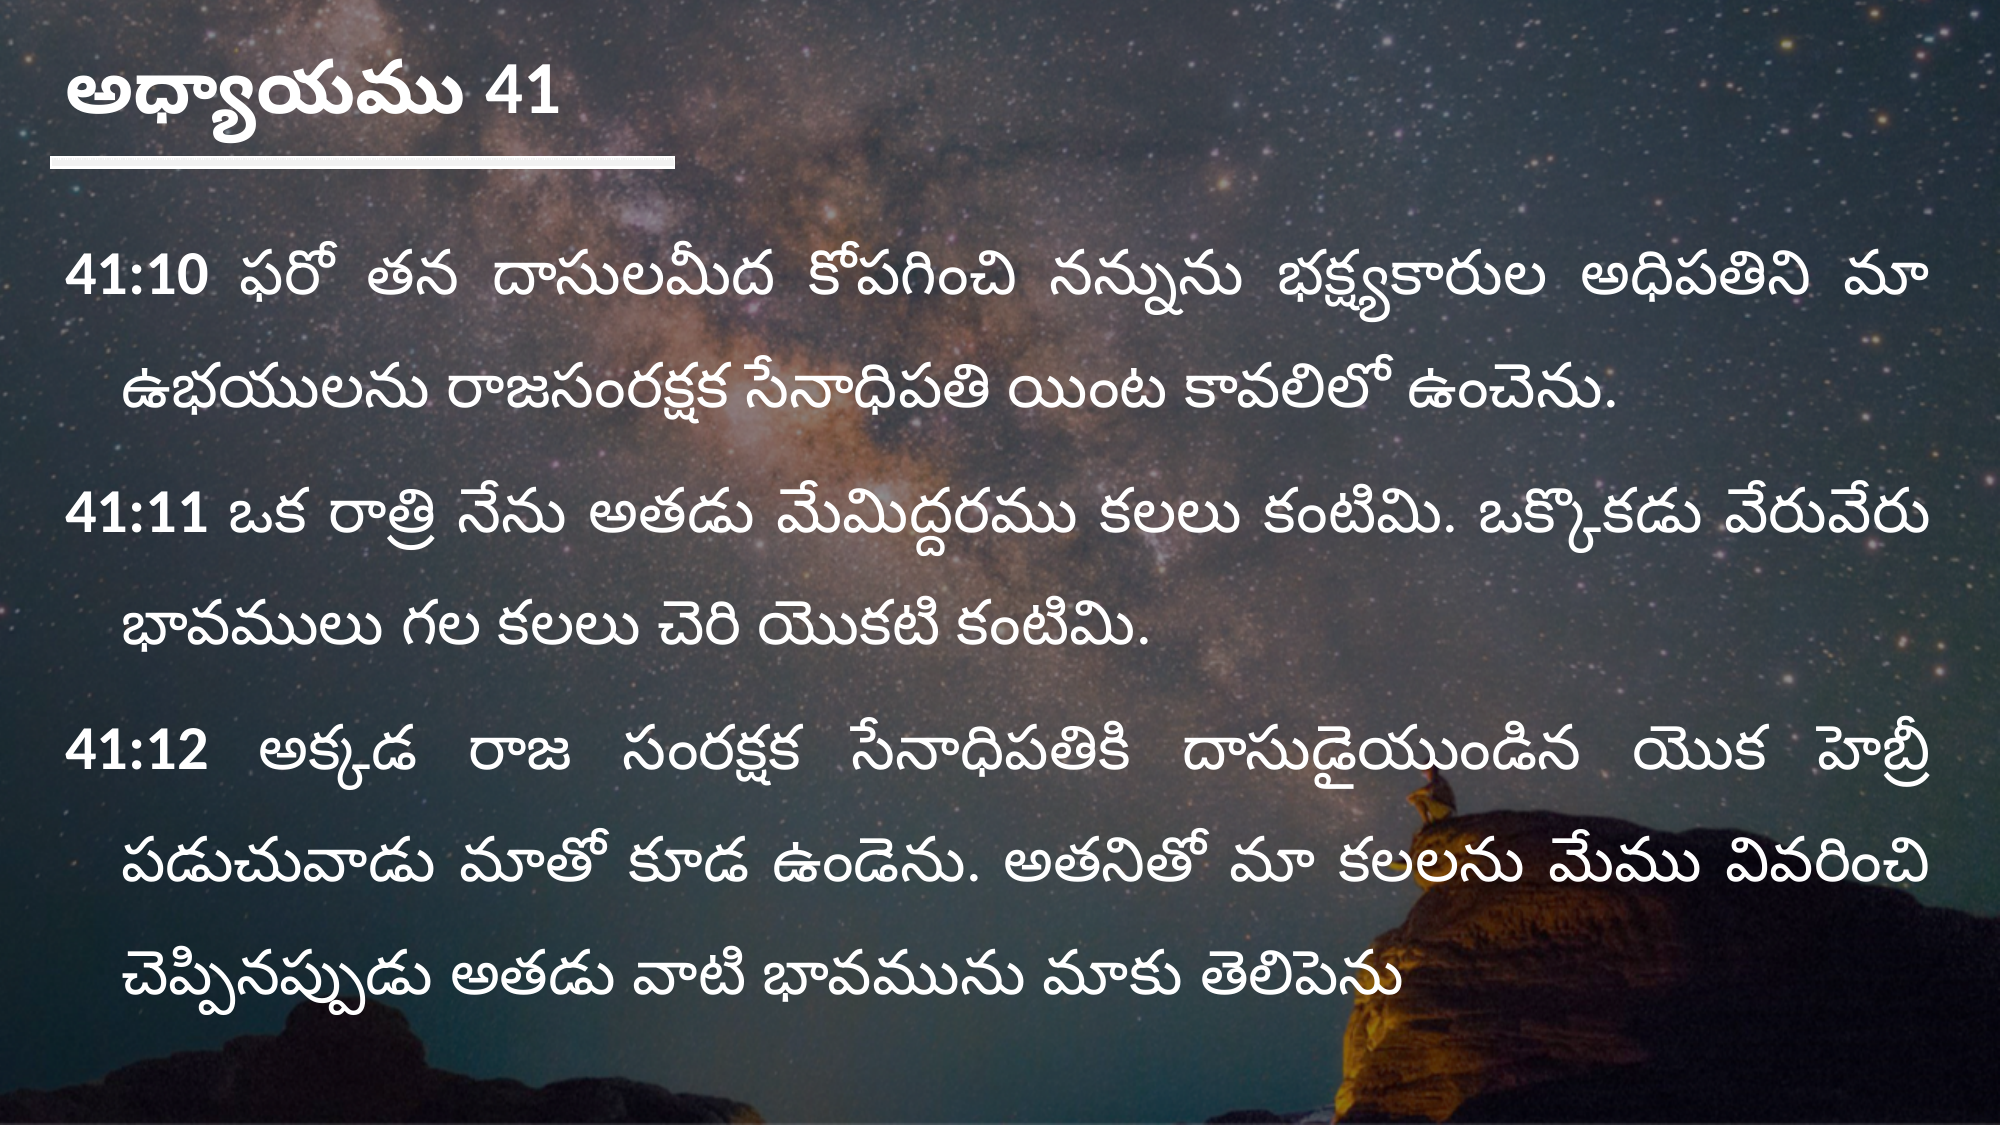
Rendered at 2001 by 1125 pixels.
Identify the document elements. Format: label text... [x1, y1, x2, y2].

picture [0, 0, 2000, 1125]
list 41:10 ఫరో తన దాసులమీద కోపగించి నన్నును భక్ష్యకారుల అధిపతిని మా ఉభయులను రాజసంరక్షక సేనాధిపతి యింట కావలిలో ఉంచెను. 41:11 ఒక రాత్రి నేను అతడు మేమిద్దరము కలలు కంటిమి. ఒక్కొకడు వేరువేరు భావములు గల కలలు చెరి యొకటి కంటిమి. 41:12 అక్కడ రాజ సంరక్షక సేనాధిపతికి దాసుడైయుండిన యొక హెబ్రీ పడుచువాడు మాతో కూడ ఉండెను. అతనితో మా కలలను మేము వివరించి చెప్పినప్పుడు అతడు వాటి భావమును మాకు తెలిపెను [50, 187, 1946, 1063]
title అధ్యాయము 41 [50, 0, 1925, 167]
